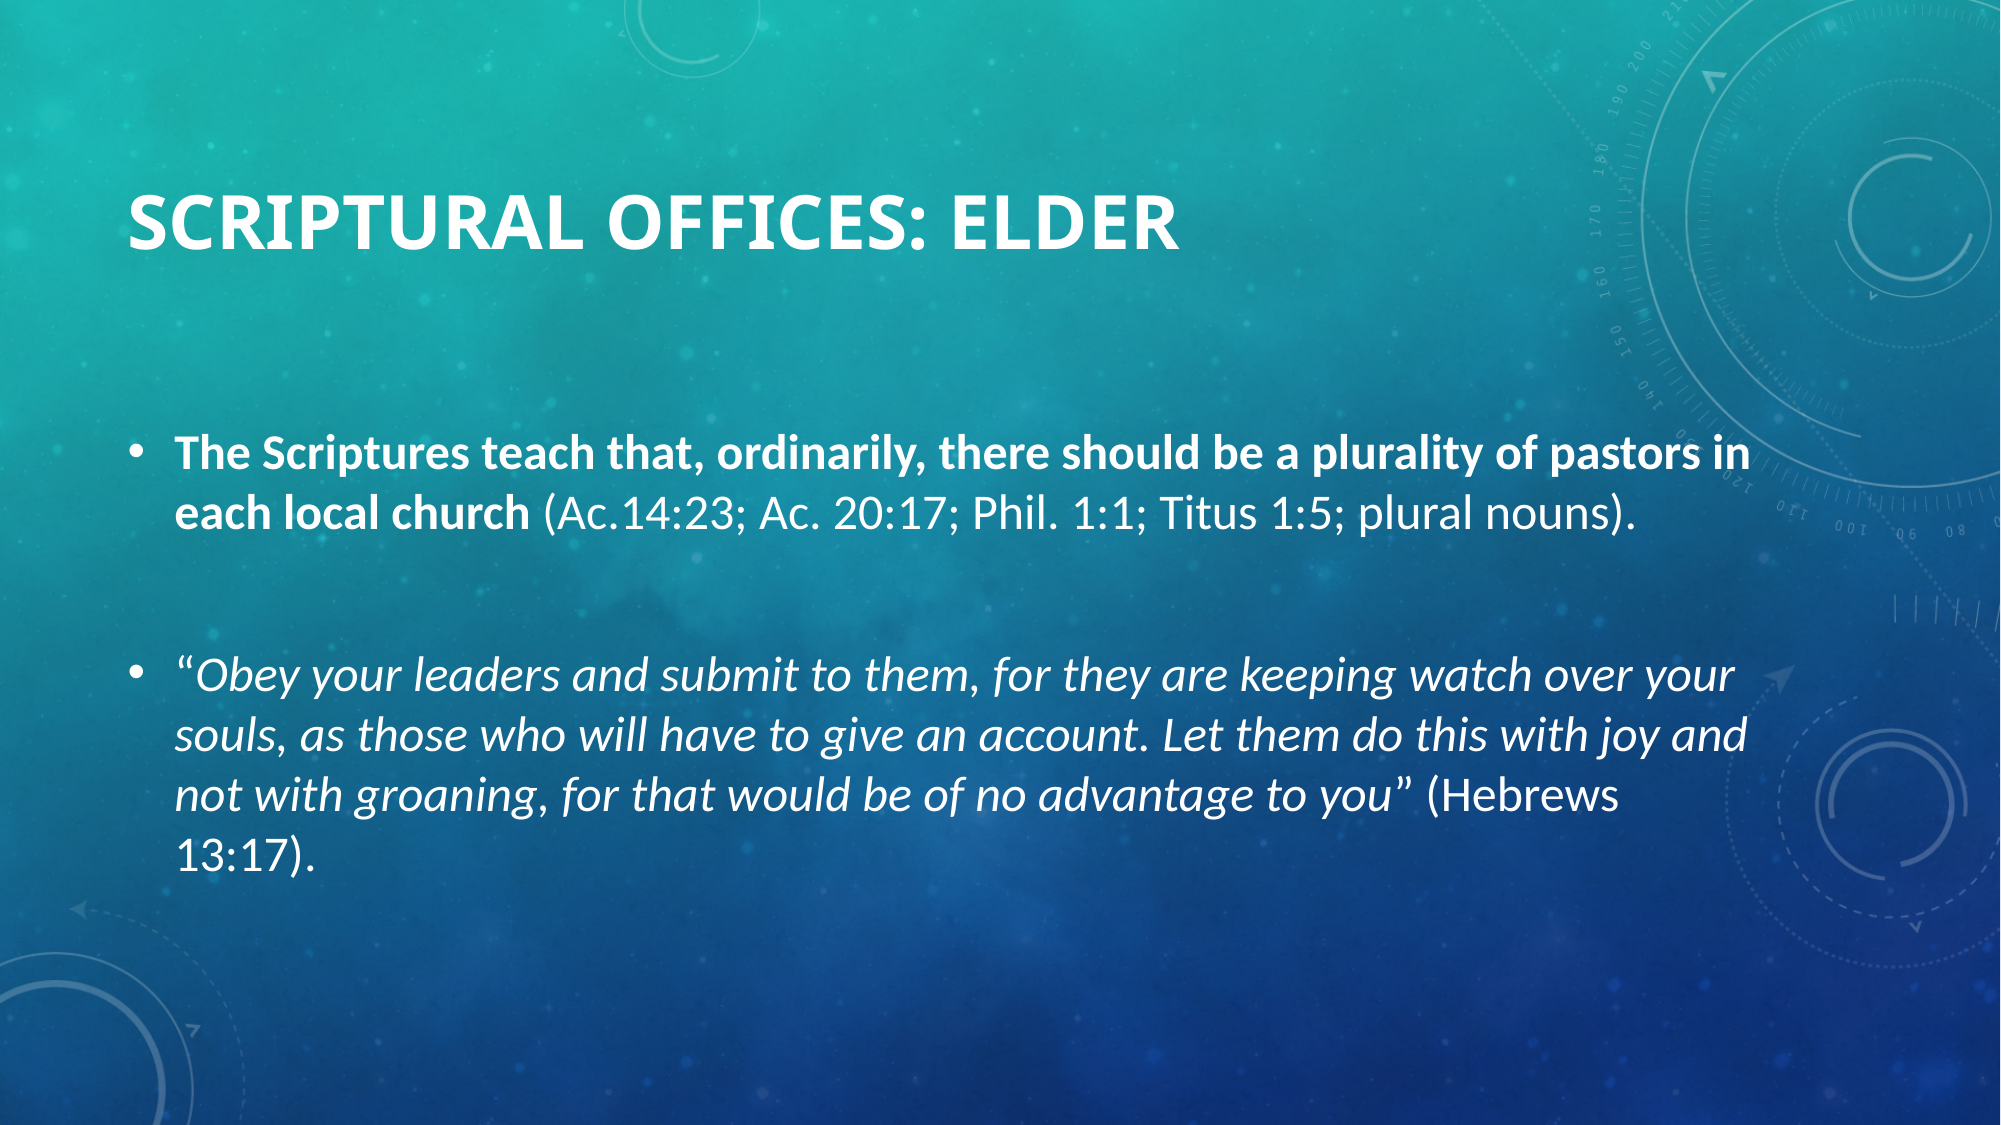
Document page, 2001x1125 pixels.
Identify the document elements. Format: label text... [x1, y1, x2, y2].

title Scriptural Offices: Elder [112, 99, 1775, 339]
list The Scriptures teach that, ordinarily, there should be a plurality of pastors in each local church (Ac.14:23; Ac. 20:17; Phil. 1:1; Titus 1:5; plural nouns). “Obey your leaders and submit to them, for they are keeping watch over your souls, as those who will have to give an account. Let them do this with joy and not with groaning, for that would be of no advantage to you” (Hebrews 13:17). [112, 351, 1775, 950]
picture [0, 0, 2001, 1125]
